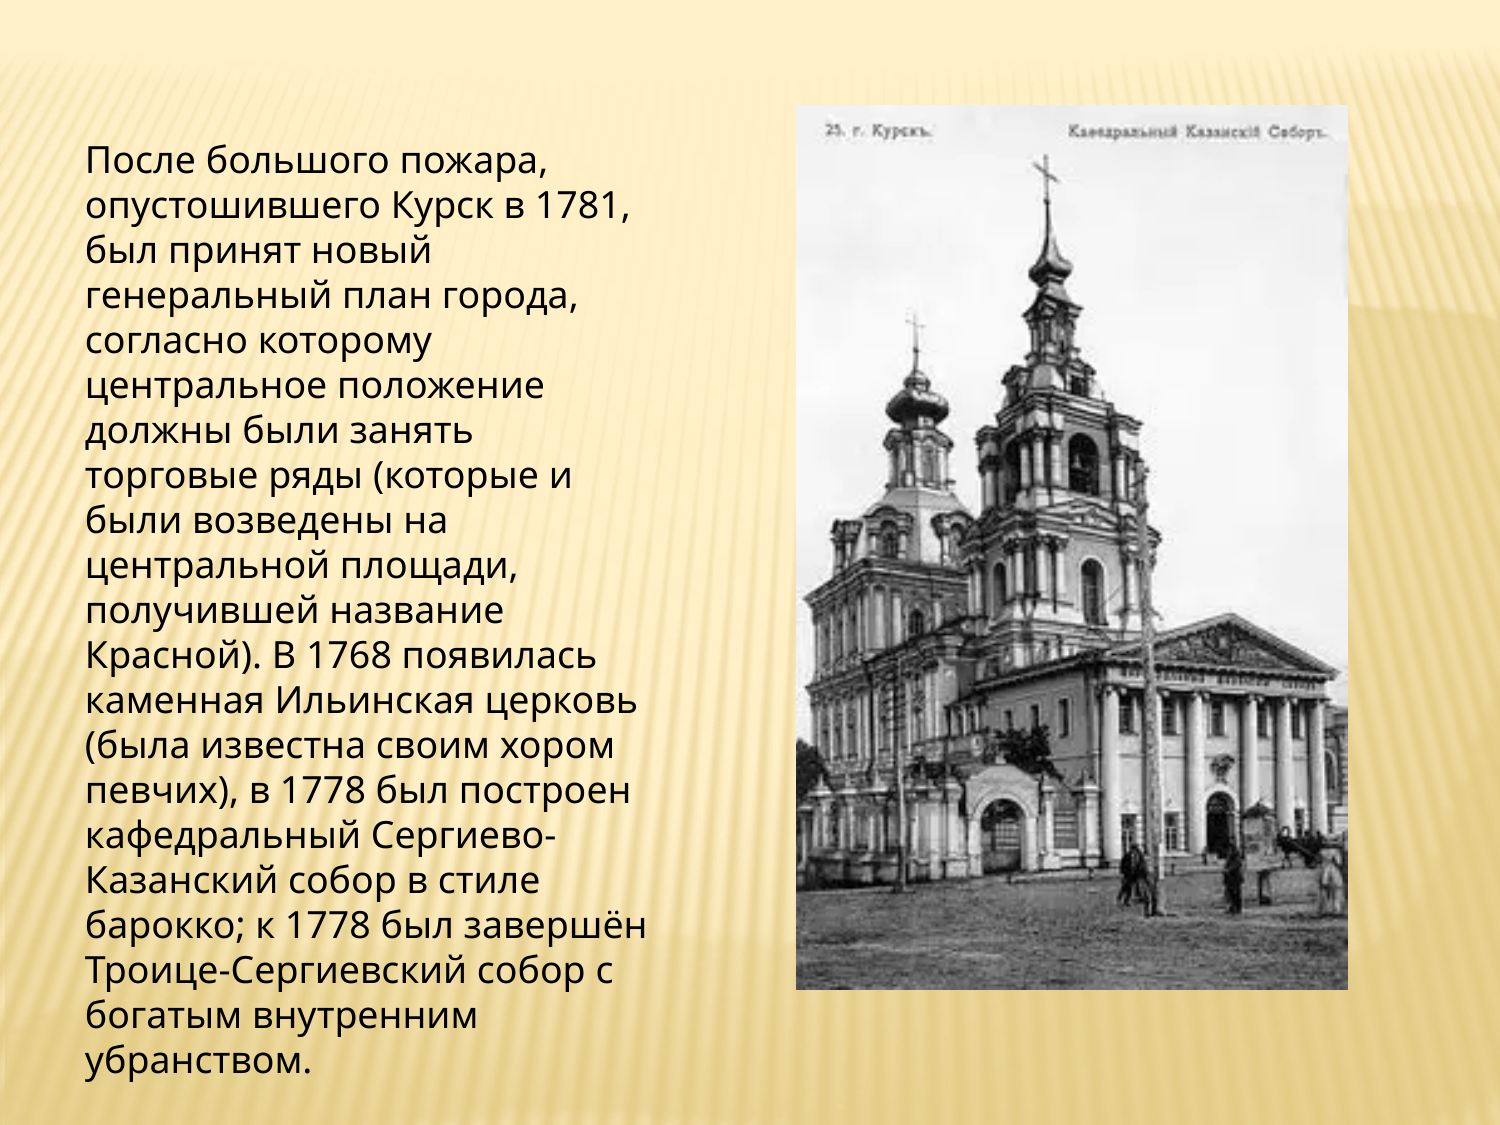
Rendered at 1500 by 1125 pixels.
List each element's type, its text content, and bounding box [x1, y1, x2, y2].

text_box После большого пожара, опустошившего Курск в 1781, был принят новый генеральный план города, согласно которому центральное положение должны были занять торговые ряды (которые и были возведены на центральной площади, получившей название Красной). В 1768 появилась каменная Ильинская церковь (была известна своим хором певчих), в 1778 был построен кафедральный Сергиево-Казанский собор в стиле барокко; к 1778 был завершён Троице-Сергиевский собор с богатым внутренним убранством. [70, 128, 668, 1089]
picture [796, 105, 1348, 990]
